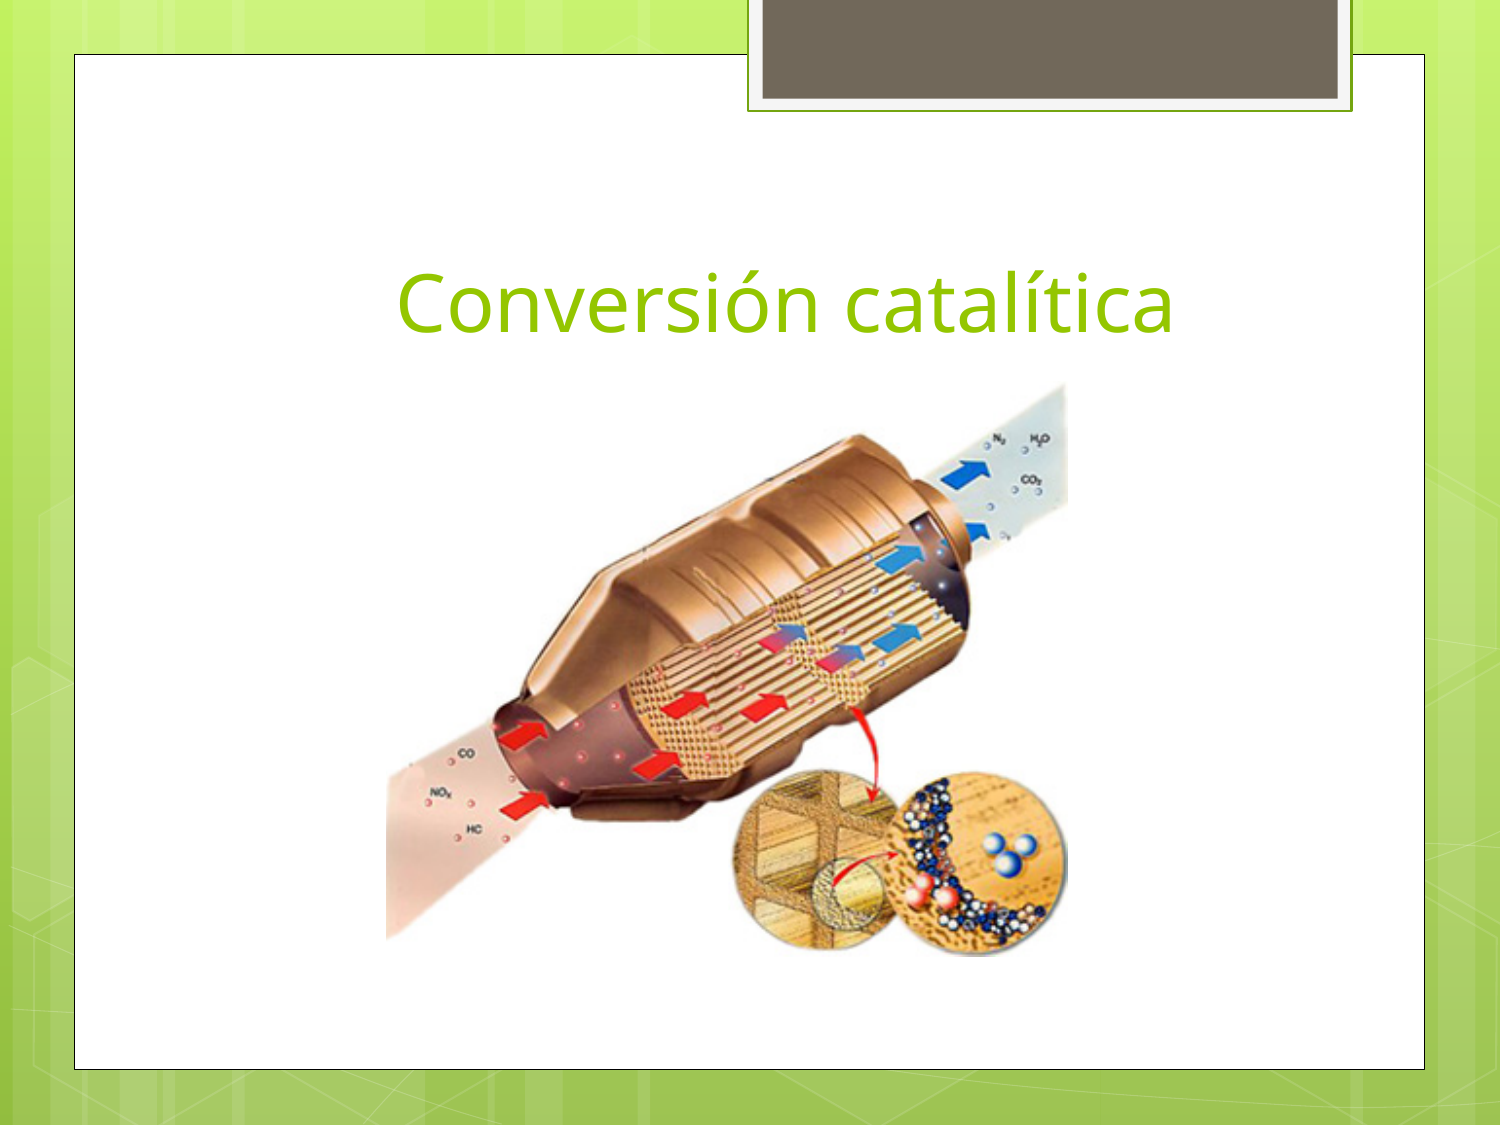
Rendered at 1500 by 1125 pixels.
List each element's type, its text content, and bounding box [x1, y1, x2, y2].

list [386, 380, 1068, 957]
title Conversión catalítica [171, 168, 1324, 357]
